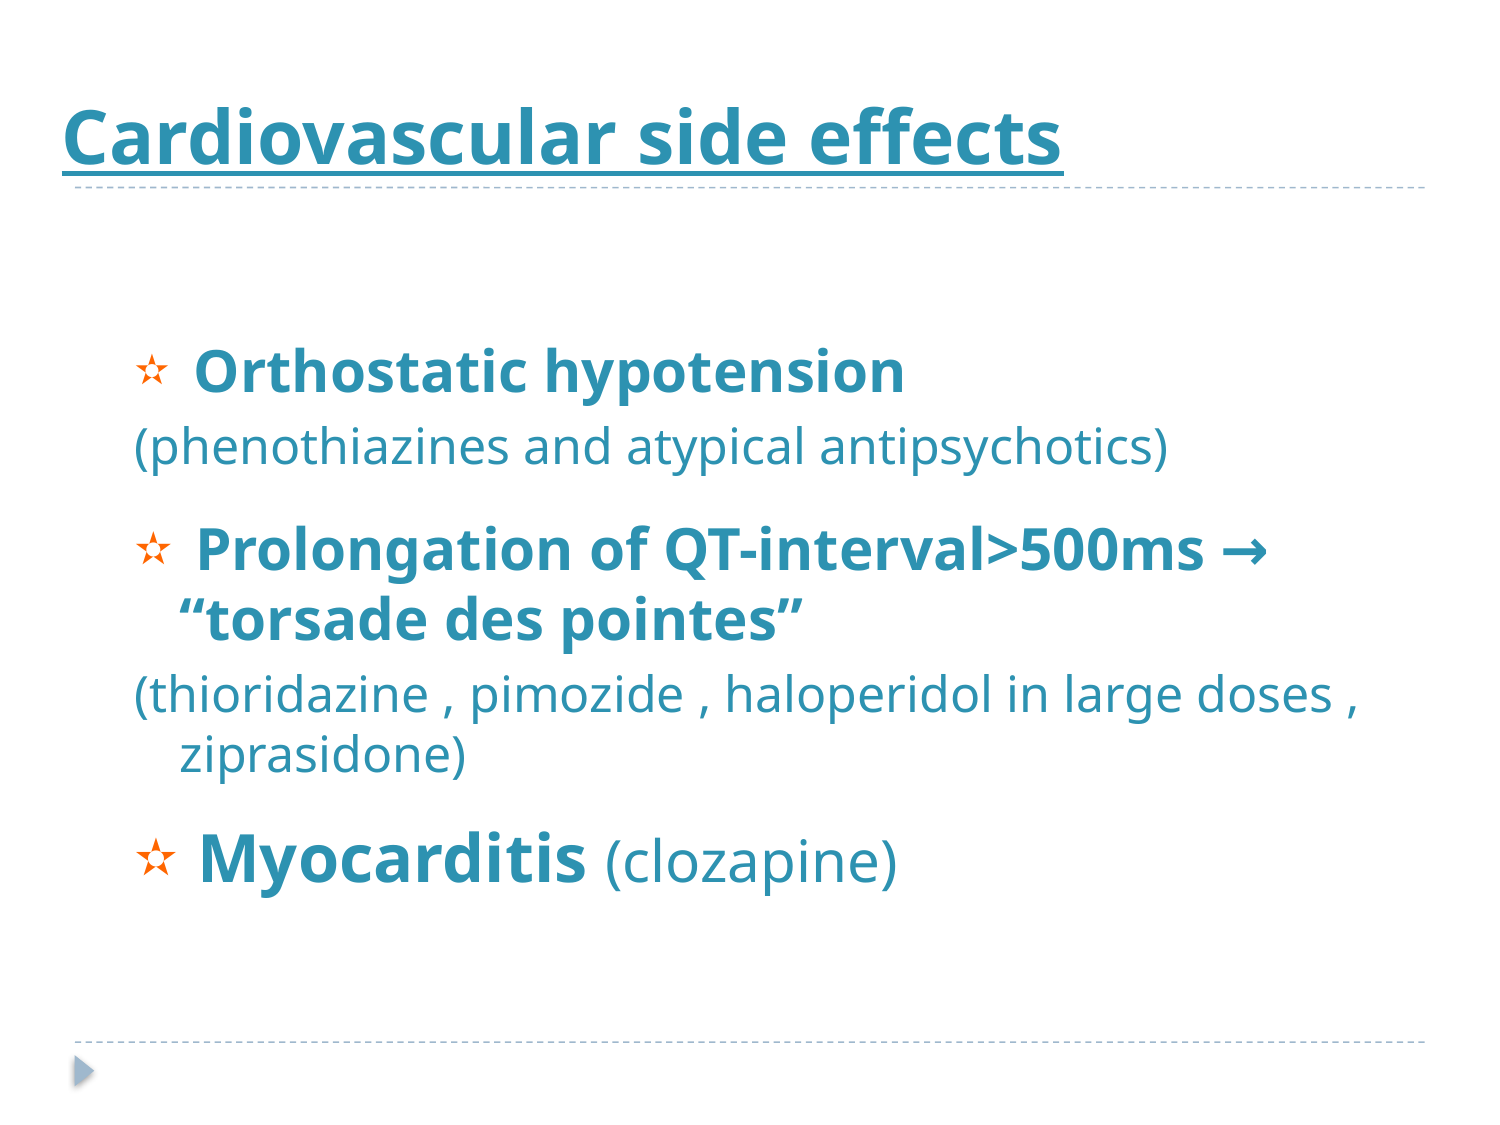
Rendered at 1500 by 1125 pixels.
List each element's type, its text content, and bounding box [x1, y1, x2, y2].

title Cardiovascular side effects [46, 24, 1465, 188]
list Orthostatic hypotension (phenothiazines and atypical antipsychotics) Prolongation of QT-interval>500ms → “torsade des pointes” (thioridazine , pimozide , haloperidol in large doses , ziprasidone) Myocarditis (clozapine) [75, 281, 1425, 1010]
